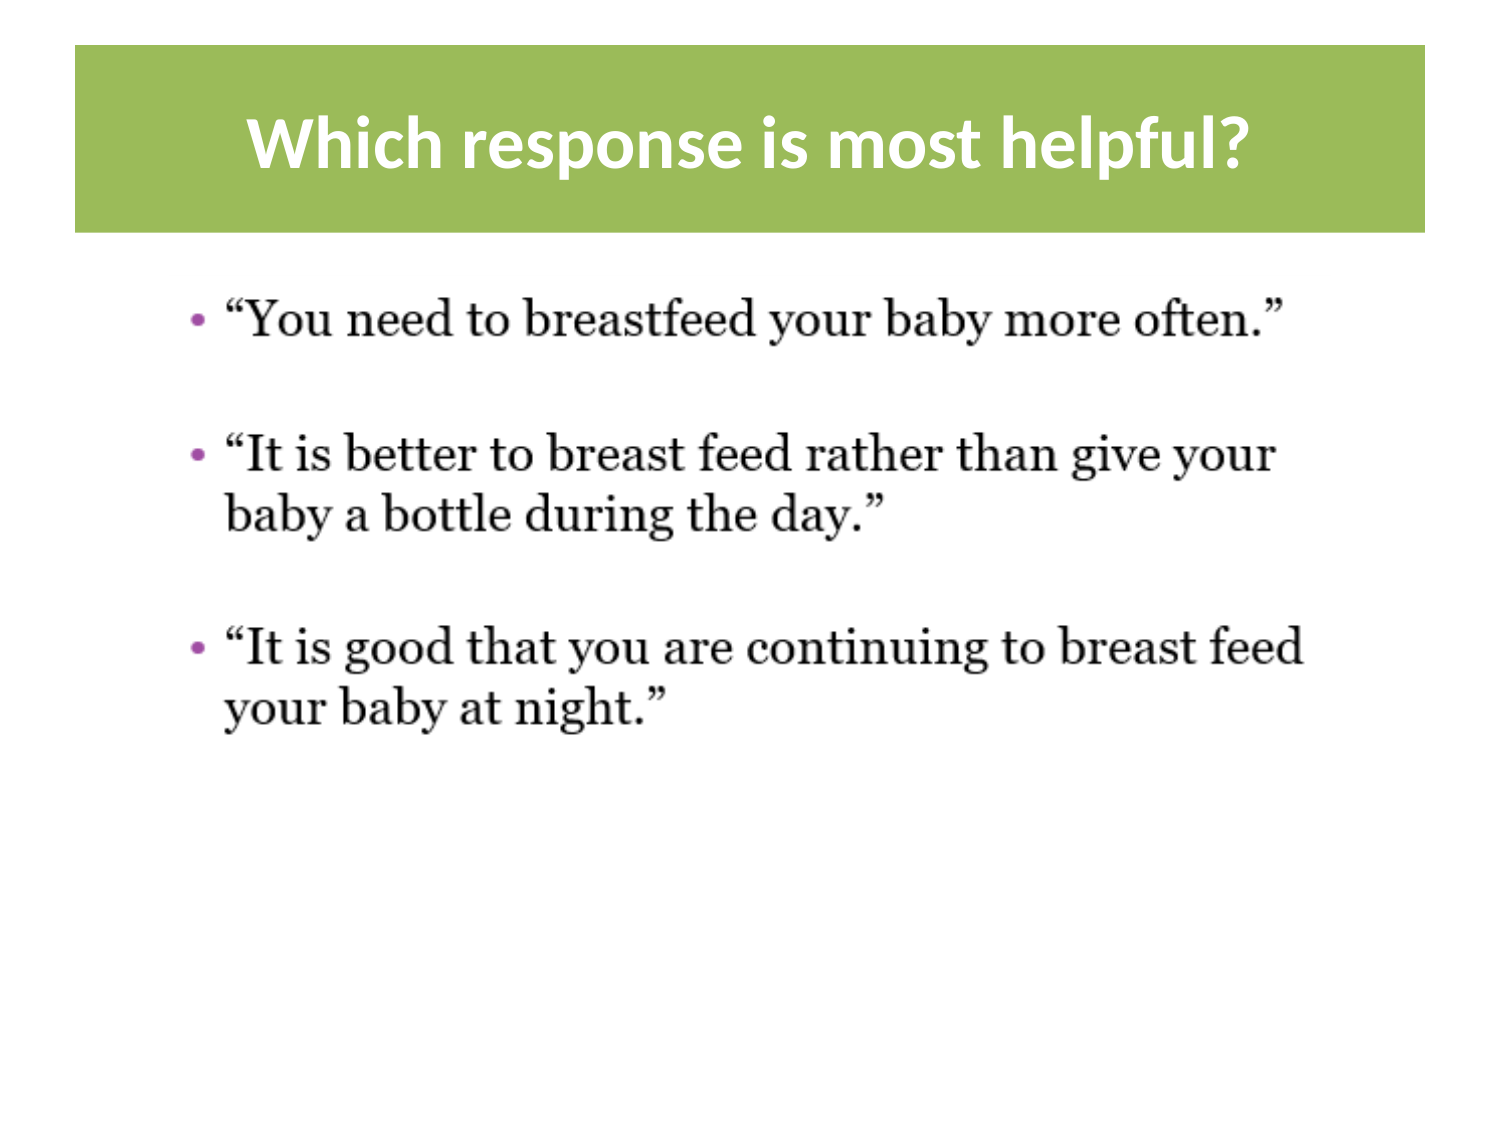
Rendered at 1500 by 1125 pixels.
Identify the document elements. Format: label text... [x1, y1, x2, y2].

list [169, 274, 1331, 776]
title Which response is most helpful? [75, 45, 1425, 233]
